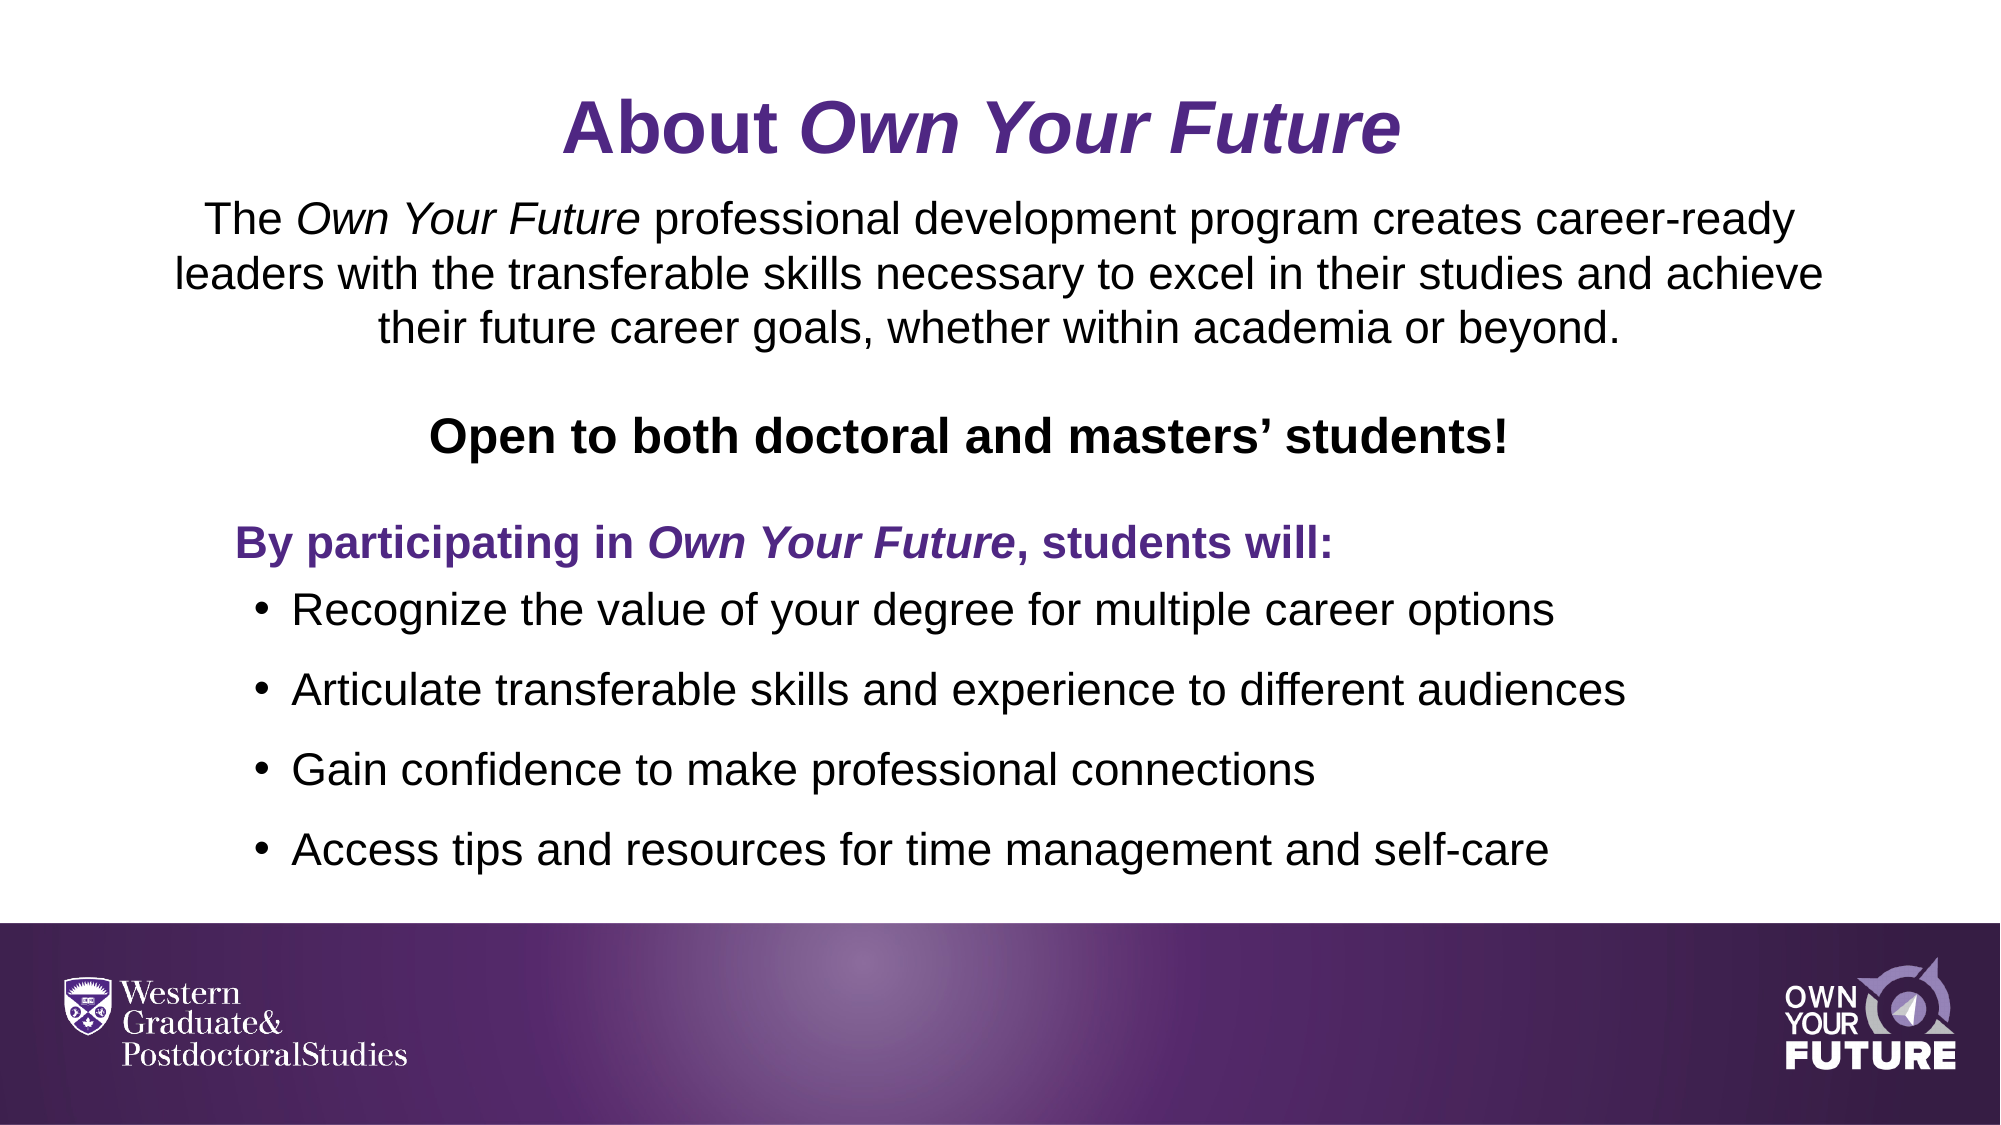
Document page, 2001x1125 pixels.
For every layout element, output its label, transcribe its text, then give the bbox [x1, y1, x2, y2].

text_box By participating in Own Your Future, students will: Recognize the value of your degree for multiple career options Articulate transferable skills and experience to different audiences Gain confidence to make professional connections Access tips and resources for time management and self-care [220, 505, 1830, 883]
picture [0, 923, 2000, 1125]
text_box Open to both doctoral and masters’ students! [123, 395, 1830, 471]
text_box The Own Your Future professional development program creates career-ready leaders with the transferable skills necessary to excel in their studies and achieve their future career goals, whether within academia or beyond. [146, 180, 1854, 361]
title About Own Your Future [149, 52, 1875, 181]
